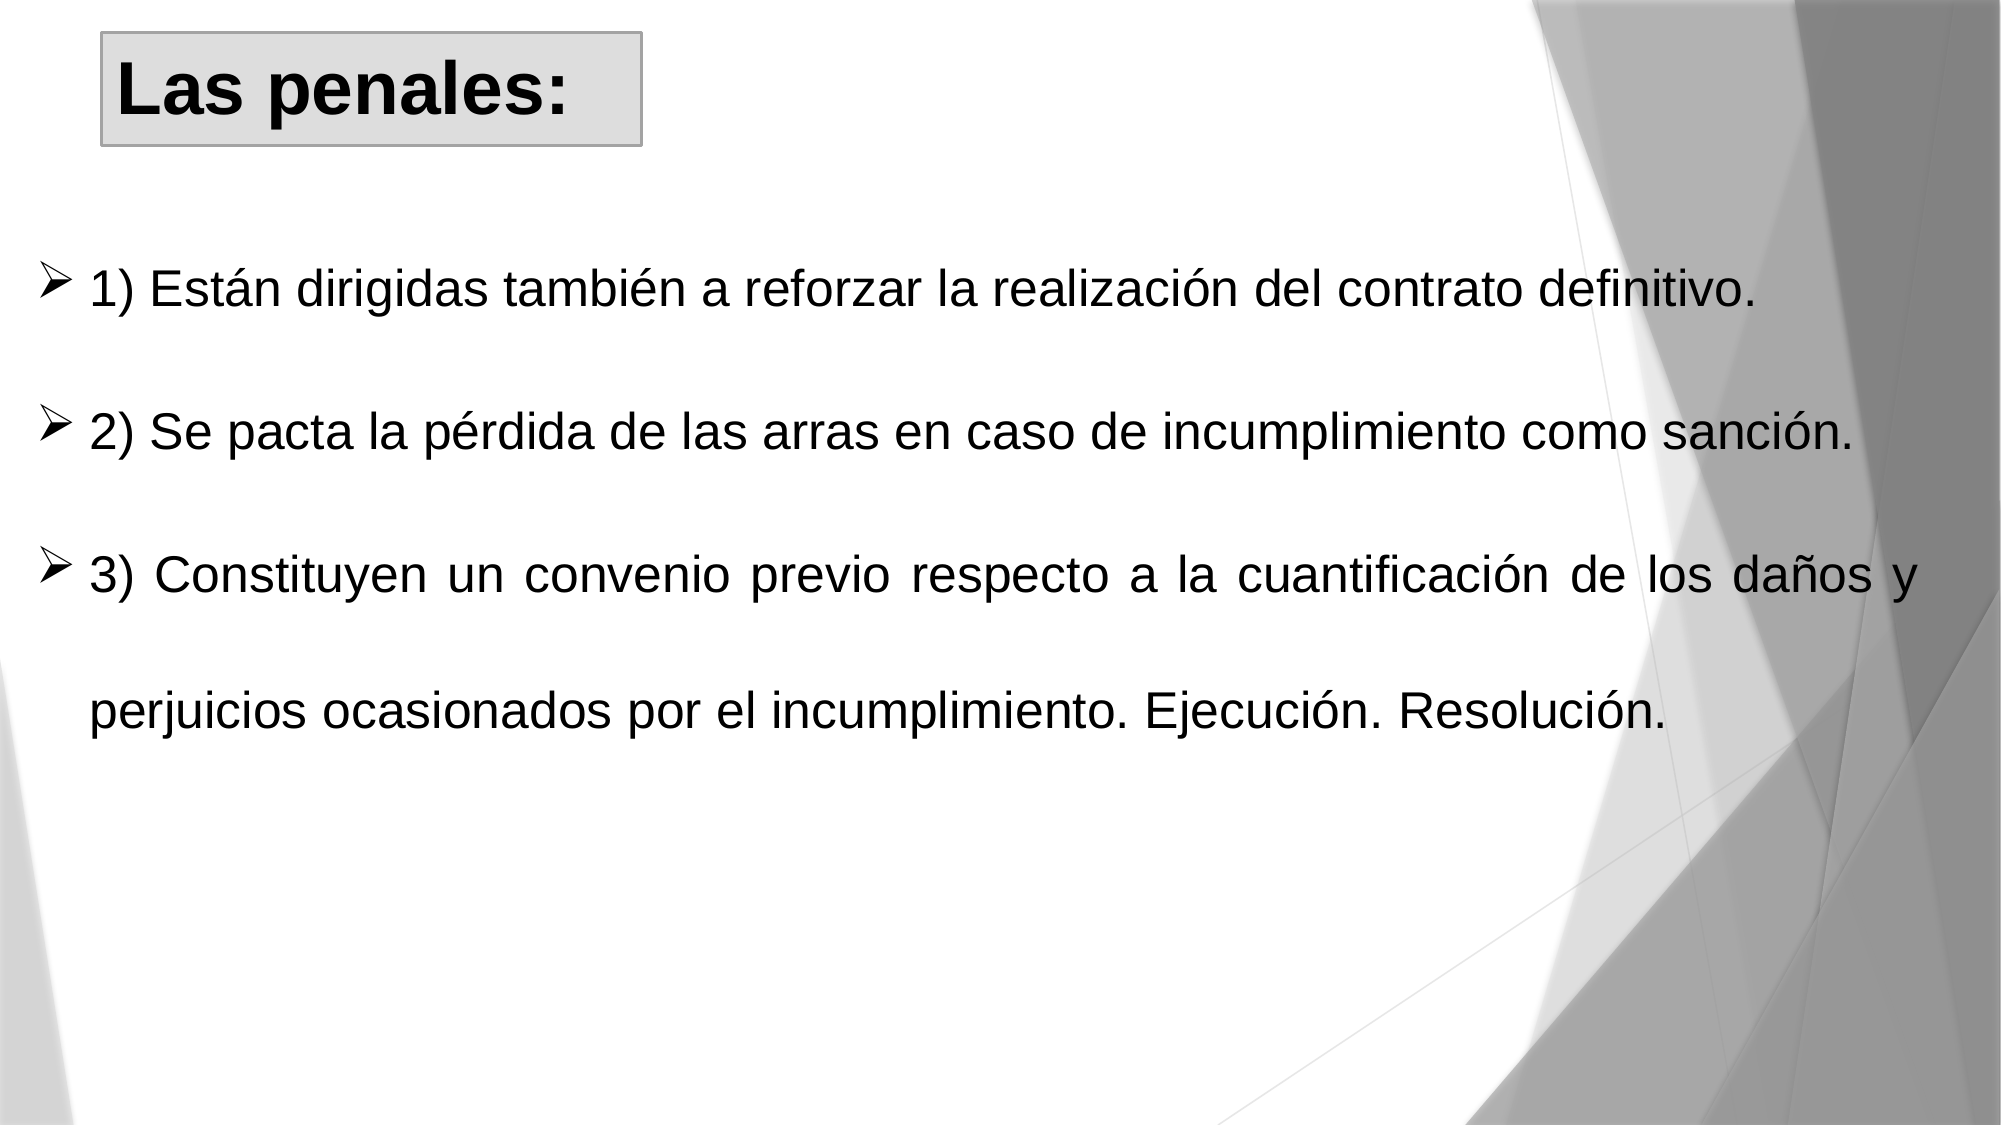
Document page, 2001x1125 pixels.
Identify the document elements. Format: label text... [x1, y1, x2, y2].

title Las penales: [100, 31, 643, 147]
list 1) Están dirigidas también a reforzar la realización del contrato definitivo. 2) Se pacta la pérdida de las arras en caso de incumplimiento como sanción. 3) Constituyen un convenio previo respecto a la cuantificación de los daños y perjuicios ocasionados por el incumplimiento. Ejecución. Resolución. [20, 173, 1937, 1020]
